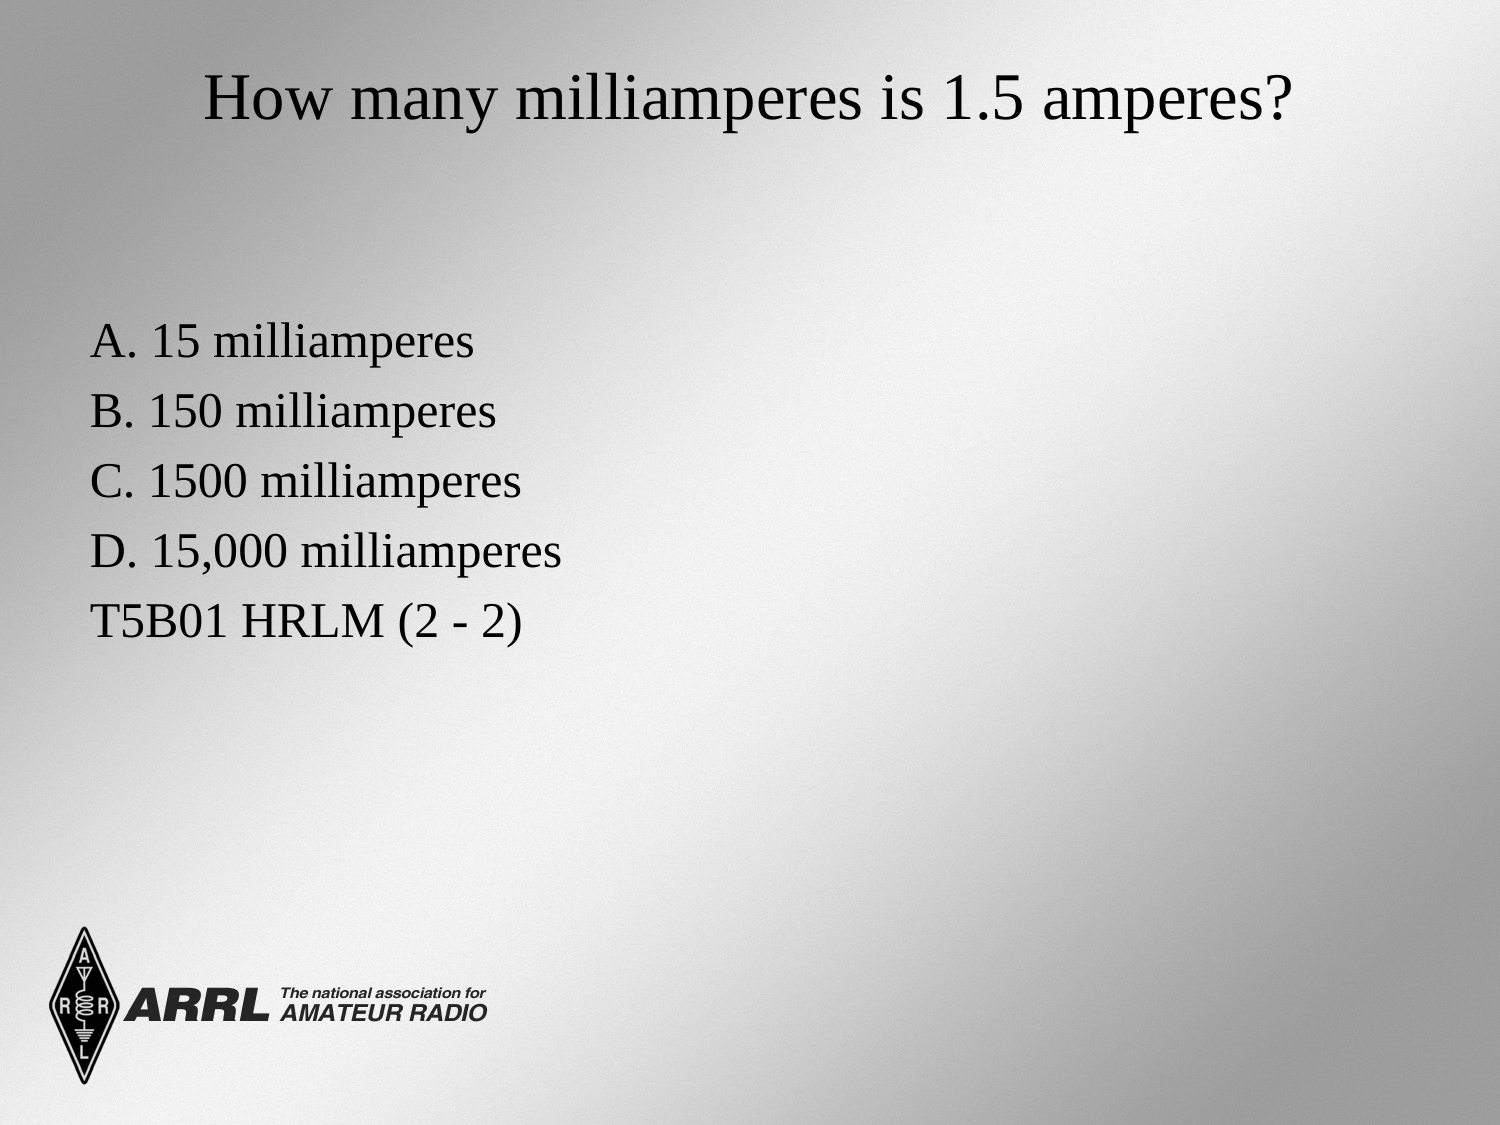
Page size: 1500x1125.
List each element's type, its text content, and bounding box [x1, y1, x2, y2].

list A. 15 milliamperes B. 150 milliamperes C. 1500 milliamperes D. 15,000 milliamperes T5B01 HRLM (2 - 2) [75, 299, 1425, 1005]
picture [0, 0, 1500, 1125]
title How many milliamperes is 1.5 amperes? [75, 45, 1425, 233]
